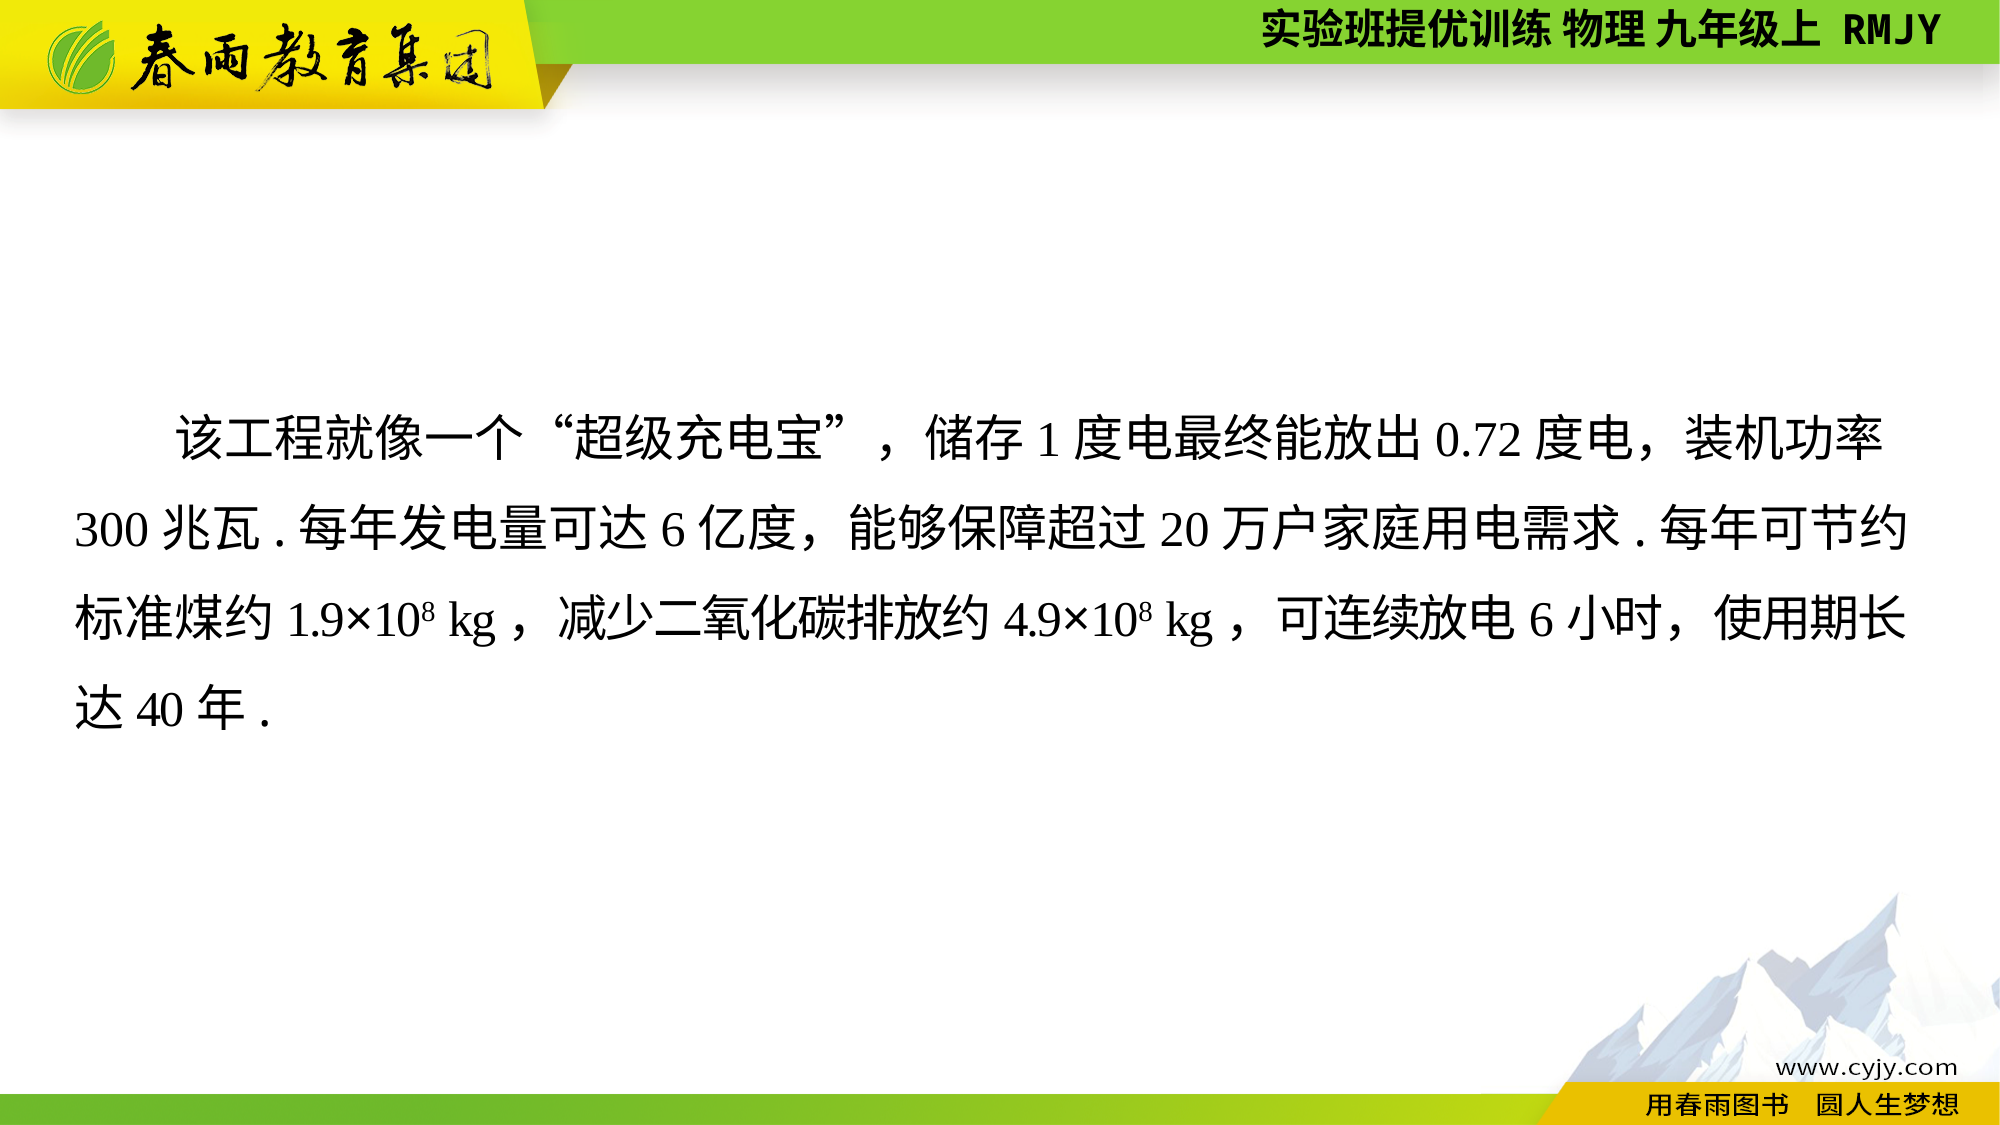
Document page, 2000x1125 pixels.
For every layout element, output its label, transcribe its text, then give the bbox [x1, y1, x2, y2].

list 该工程就像一个“超级充电宝”，储存1度电最终能放出0.72度电，装机功率300兆瓦.每年发电量可达6亿度，能够保障超过20万户家庭用电需求.每年可节约标准煤约1.9×108 kg，减少二氧化碳排放约4.9×108 kg，可连续放电6小时，使用期长达40年. [59, 368, 1944, 646]
picture [0, 0, 2000, 1125]
